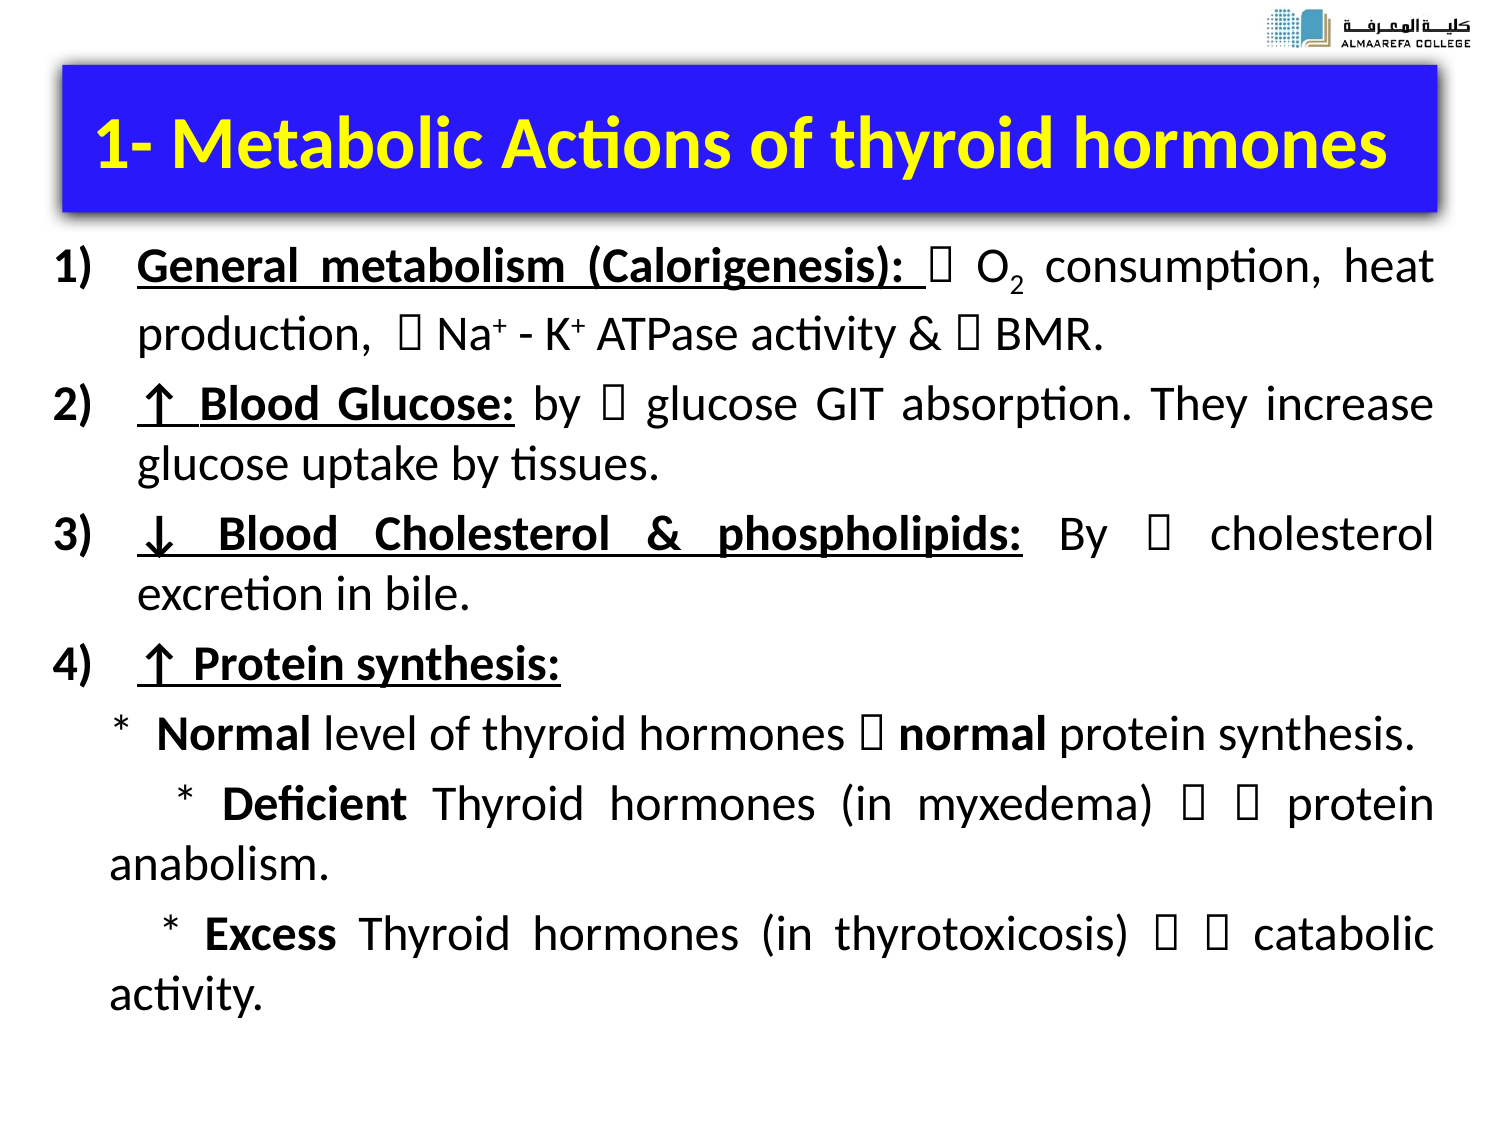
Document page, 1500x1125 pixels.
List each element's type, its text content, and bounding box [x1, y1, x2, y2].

title 1- Metabolic Actions of thyroid hormones [62, 64, 1438, 213]
picture [1262, 0, 1475, 65]
list General metabolism (Calorigenesis):  O2 consumption, heat production,  Na+ - K+ ATPase activity &  BMR. ↑ Blood Glucose: by  glucose GIT absorption. They increase glucose uptake by tissues. ↓ Blood Cholesterol & phospholipids: By  cholesterol excretion in bile. ↑ Protein synthesis: * Normal level of thyroid hormones  normal protein synthesis. * Deficient Thyroid hormones (in myxedema)   protein anabolism. * Excess Thyroid hormones (in thyrotoxicosis)   catabolic activity. [37, 224, 1450, 1088]
